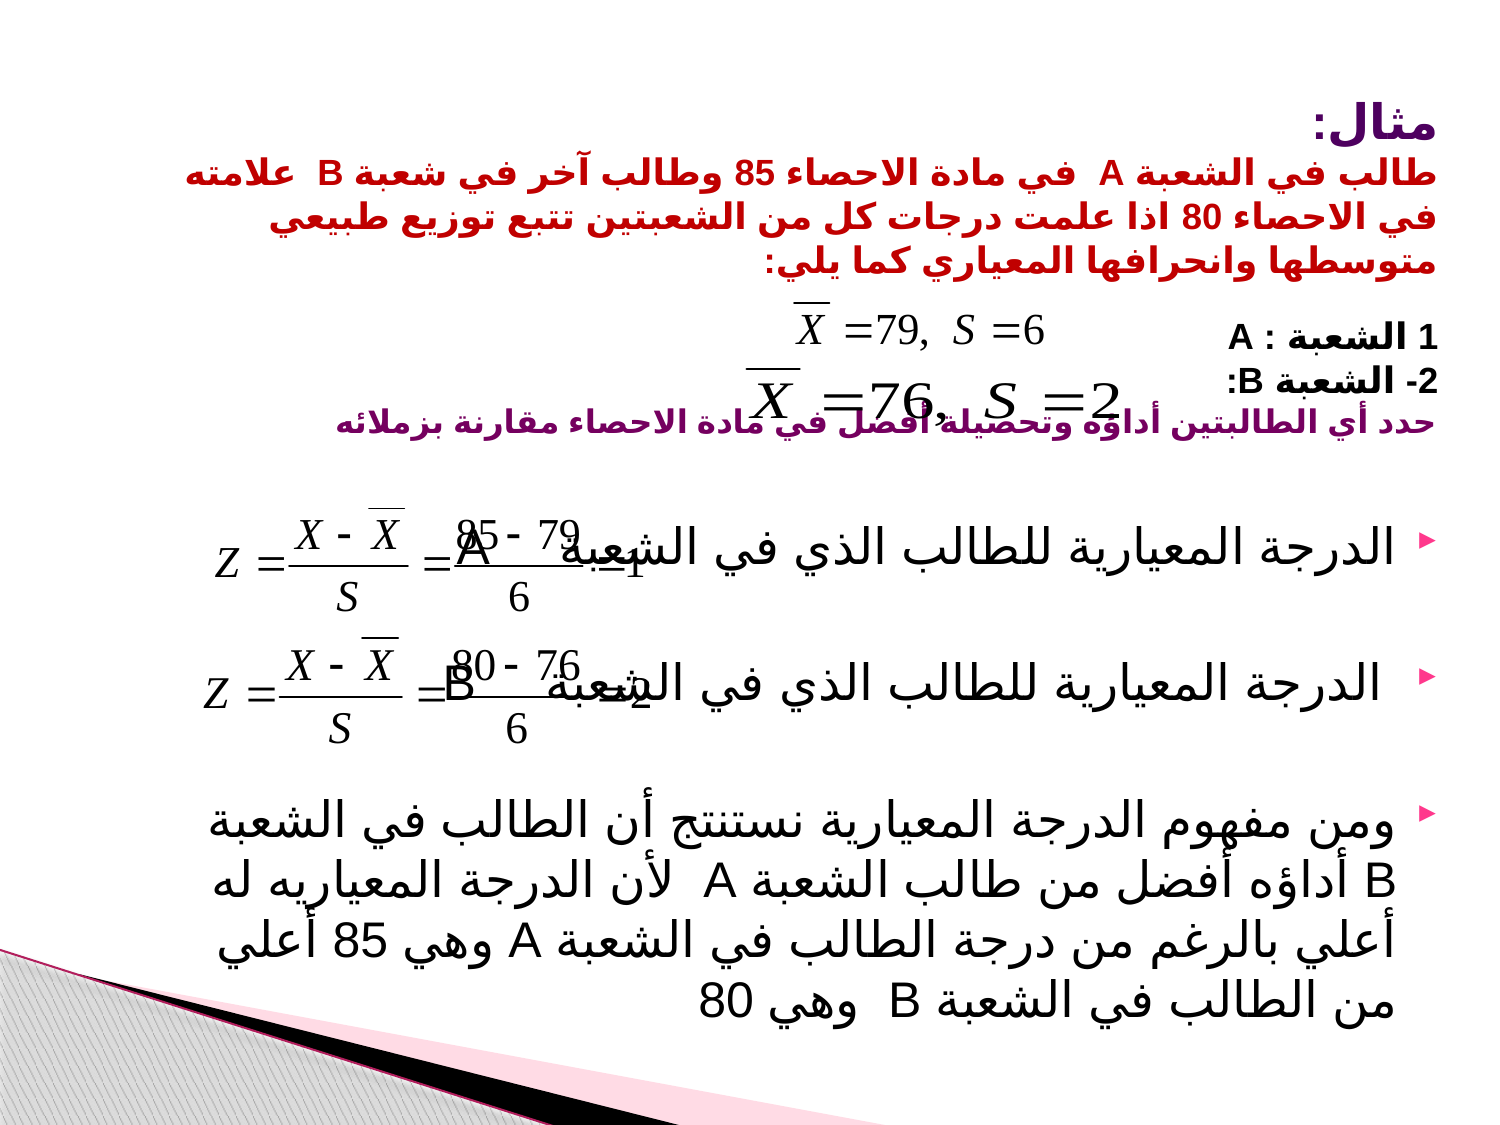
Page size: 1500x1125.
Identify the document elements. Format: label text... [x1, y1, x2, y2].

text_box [206, 499, 649, 622]
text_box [195, 628, 661, 755]
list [786, 292, 1054, 356]
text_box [735, 356, 1134, 441]
title مثال: طالب في الشعبة A في مادة الاحصاء 85 وطالب آخر في شعبة B علامته في الاحصاء 80 اذا علمت درجات كل من الشعبتين تتبع توزيع طبيعي متوسطها وانحرافها المعياري كما يلي: 1 الشعبة A : 2- الشعبة B: حدد أي الطالبتين أداؤه وتحصيلة أفضل في مادة الاحصاء مقارنة بزملائه [128, 82, 1454, 493]
list الدرجة المعيارية للطالب الذي في الشعبة A الدرجة المعيارية للطالب الذي في الشعبة B ومن مفهوم الدرجة المعيارية نستنتج أن الطالب في الشعبة B أداؤه أفضل من طالب الشعبة A لأن الدرجة المعياريه له أعلي بالرغم من درجة الطالب في الشعبة A وهي 85 أعلي من الطالب في الشعبة B وهي 80 [152, 506, 1472, 1090]
